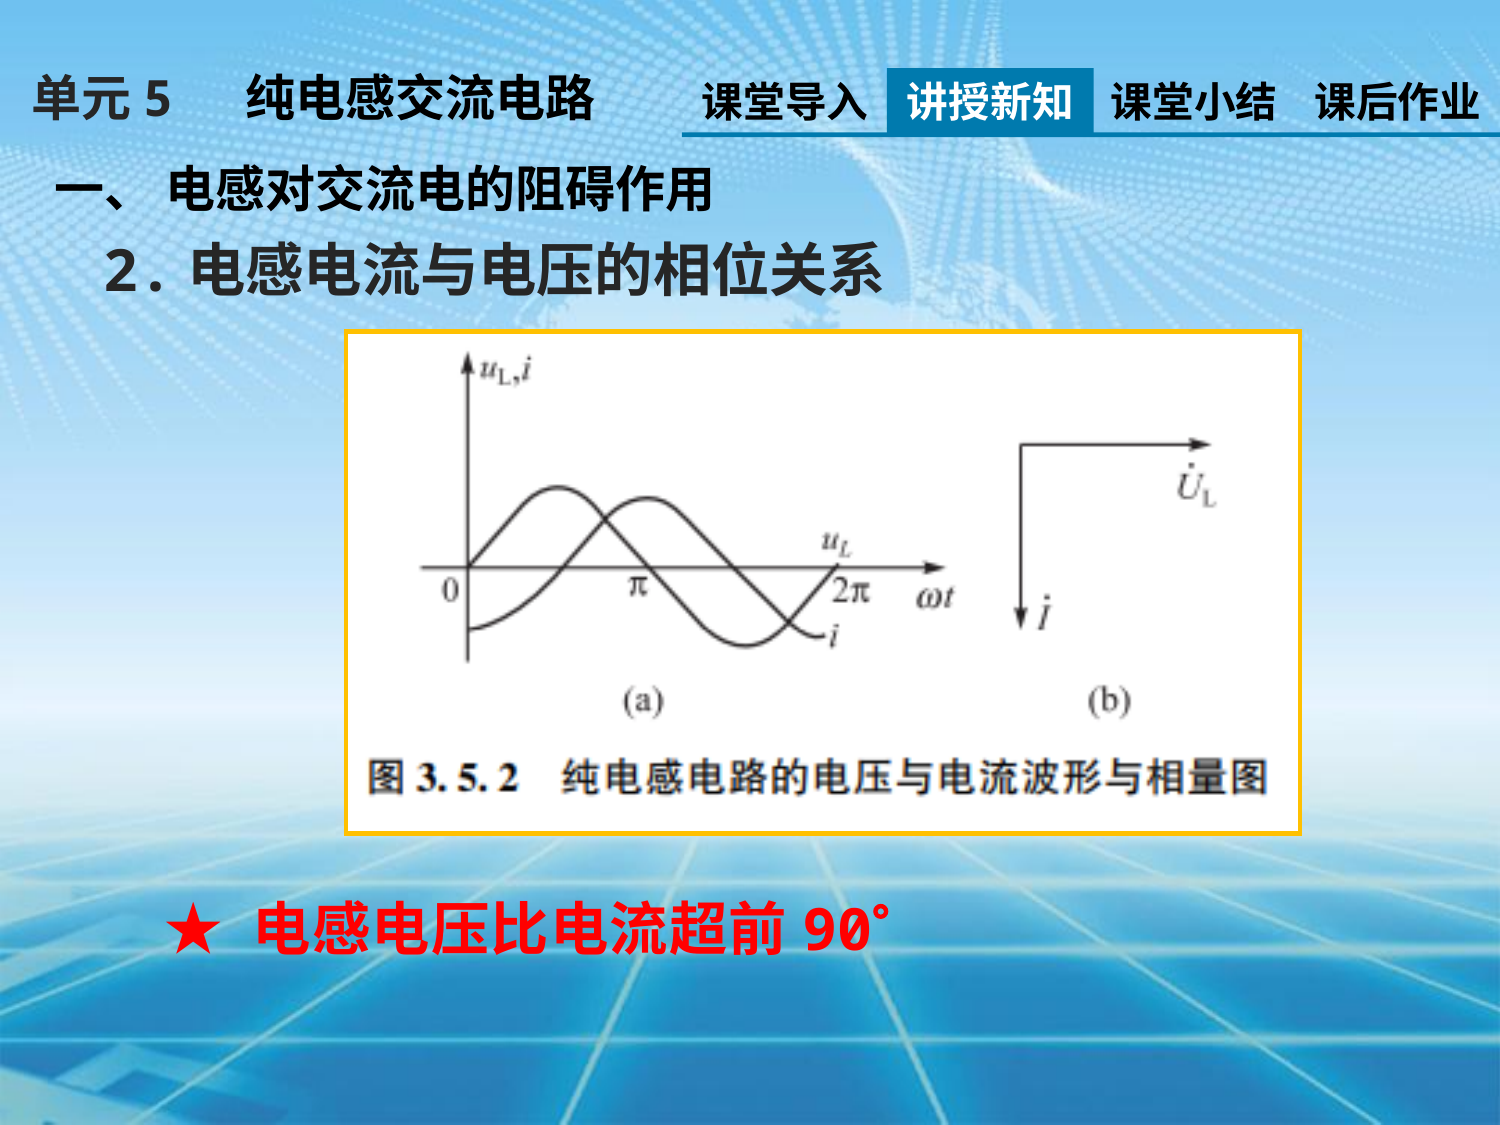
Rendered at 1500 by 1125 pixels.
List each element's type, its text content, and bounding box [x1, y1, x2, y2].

picture [0, 0, 1500, 1125]
text_box ★ 电感电压比电流超前90 [149, 884, 903, 969]
text_box 一、 电感对交流电的阻碍作用 [19, 173, 751, 287]
text_box 2.电感电流与电压的相位关系 [88, 225, 964, 311]
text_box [16, 59, 1500, 135]
